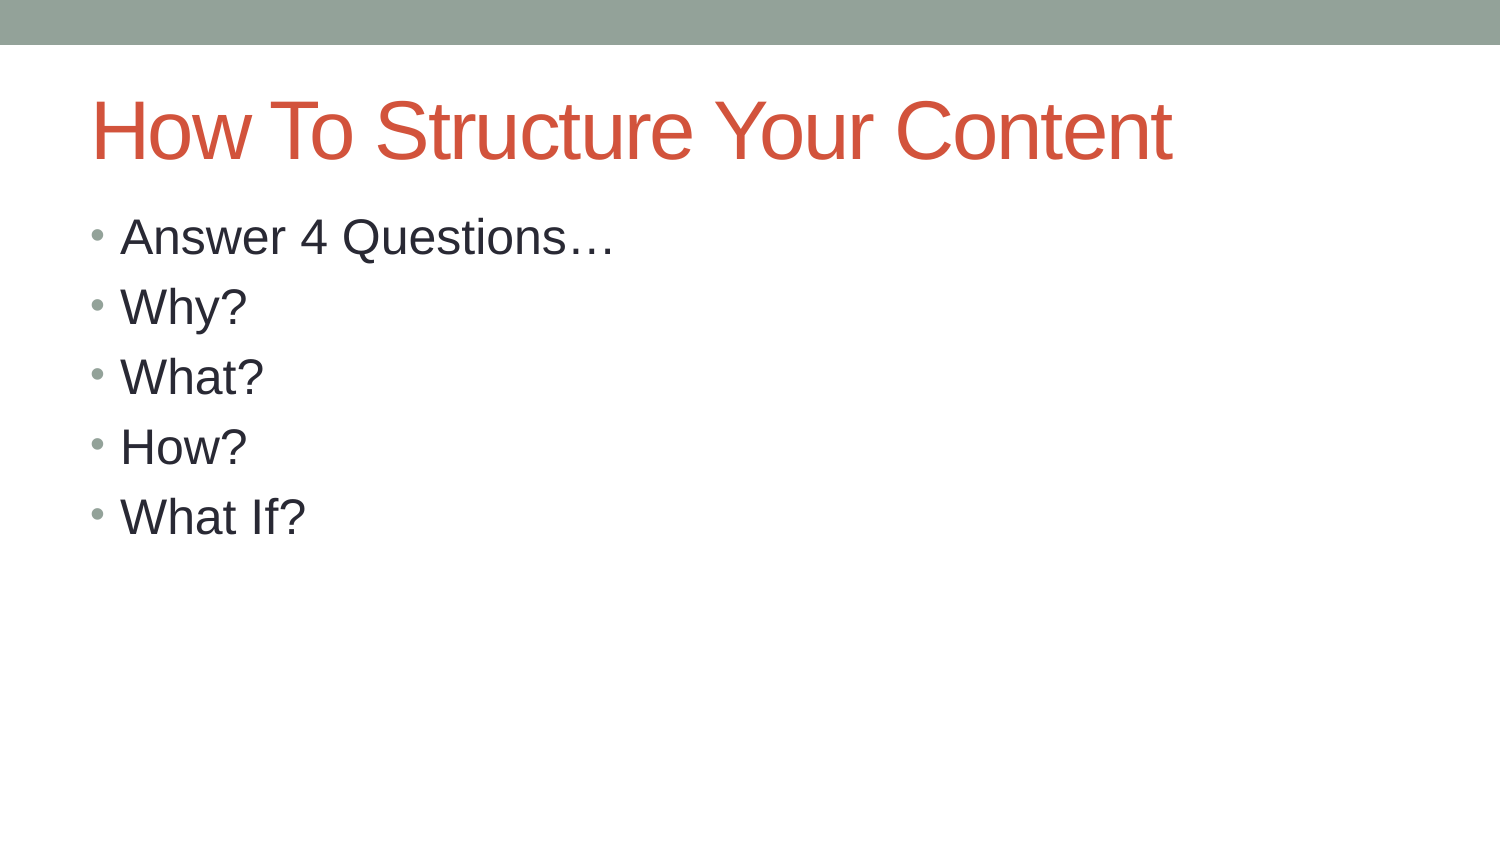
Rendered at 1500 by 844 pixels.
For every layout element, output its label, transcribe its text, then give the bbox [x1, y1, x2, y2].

list Answer 4 Questions… Why? What? How? What If? [75, 196, 1425, 797]
title How To Structure Your Content [75, 65, 1425, 188]
